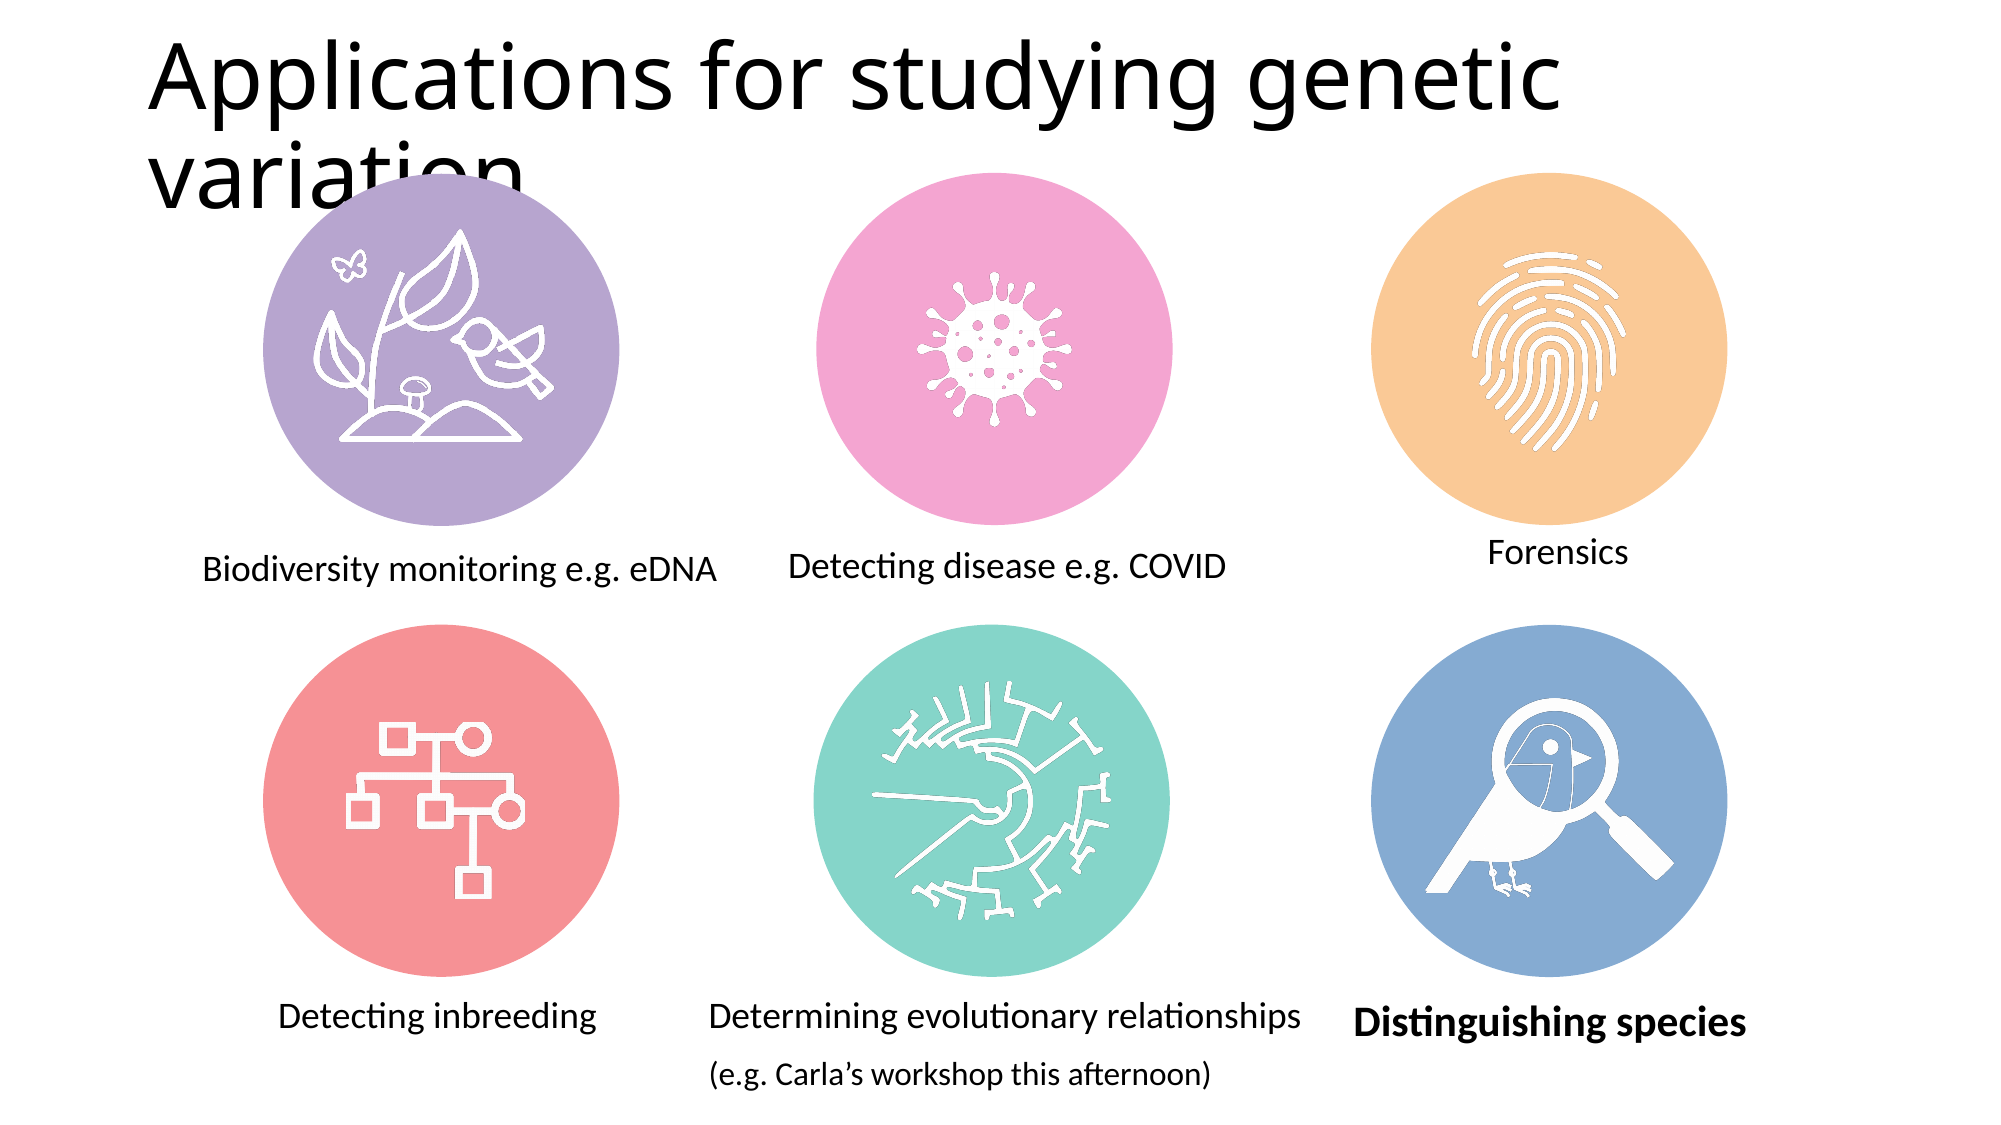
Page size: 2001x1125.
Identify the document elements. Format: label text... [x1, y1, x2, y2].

text_box Distinguishing species [1338, 991, 1784, 1090]
title Applications for studying genetic variation [133, 20, 1859, 239]
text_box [816, 172, 1173, 526]
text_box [263, 173, 620, 526]
text_box Determining evolutionary relationships (e.g. Carla’s workshop this afternoon) [693, 988, 1354, 1125]
text_box Detecting inbreeding [263, 988, 693, 1090]
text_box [813, 624, 1170, 977]
list Biodiversity monitoring e.g. eDNA [187, 541, 748, 644]
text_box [263, 624, 620, 977]
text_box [1371, 624, 1728, 978]
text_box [1371, 172, 1728, 526]
text_box Detecting disease e.g. COVID [773, 539, 1274, 625]
text_box Forensics [1472, 525, 1735, 611]
